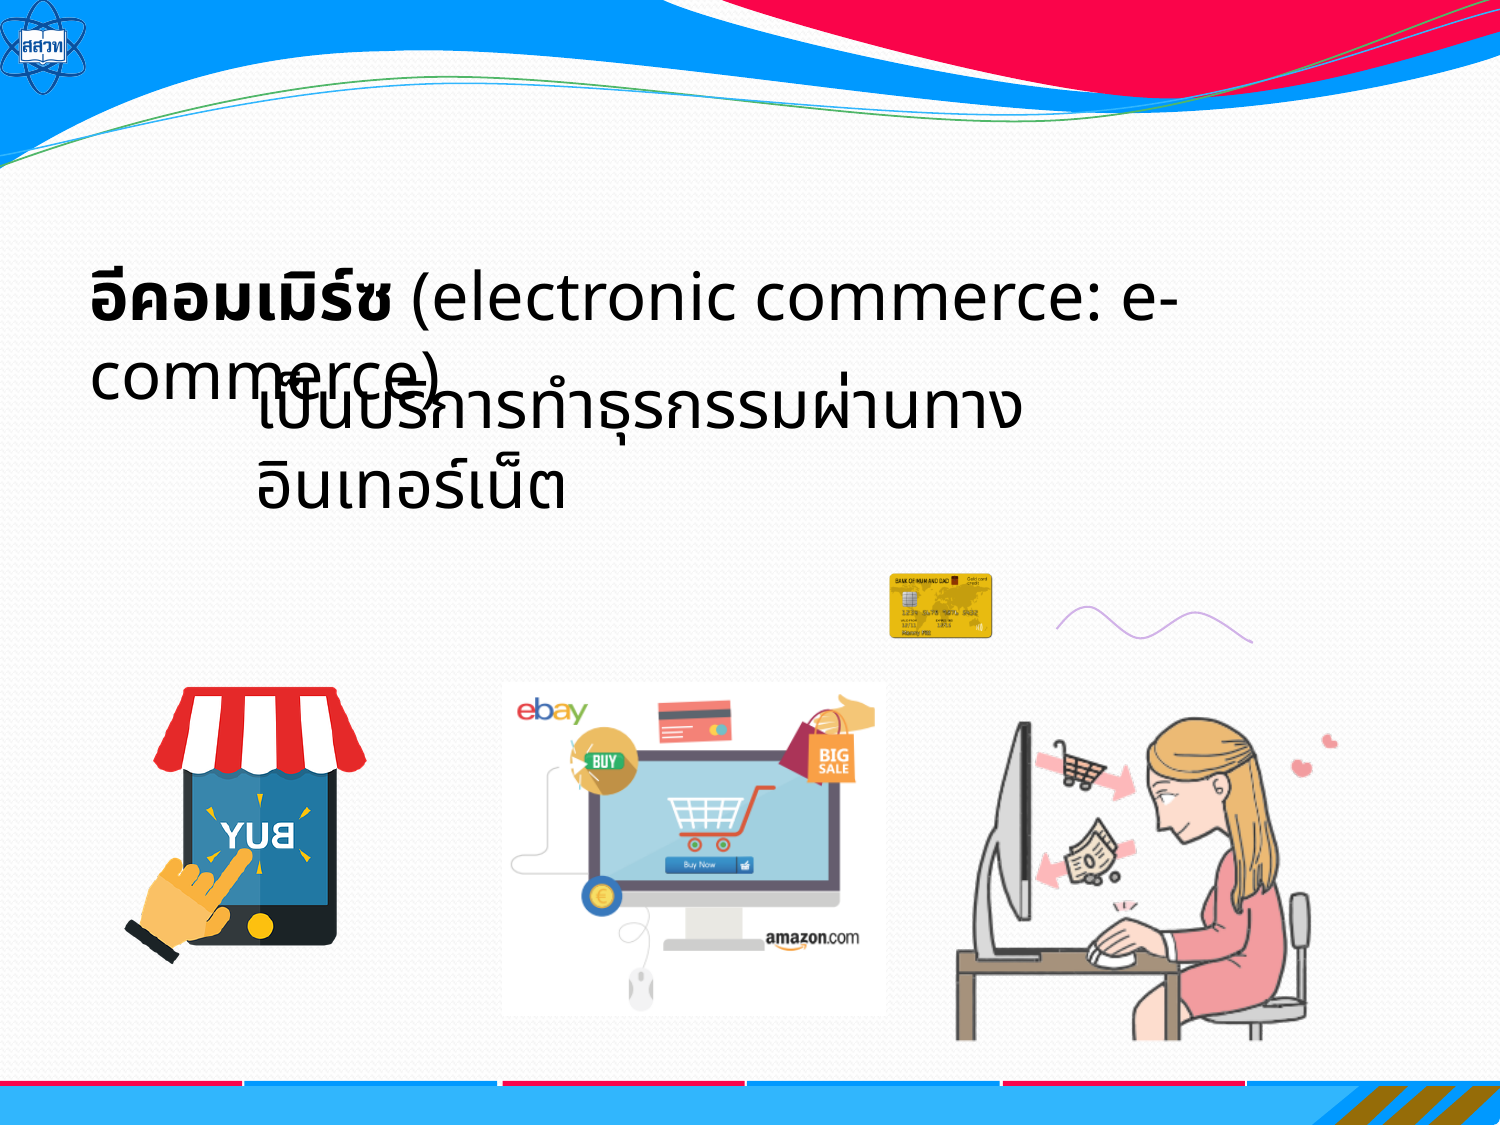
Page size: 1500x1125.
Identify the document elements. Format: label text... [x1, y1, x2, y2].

text_box เป็นบริการทำธุรกรรมผ่านทางอินเทอร์เน็ต [245, 421, 1259, 528]
picture [0, 0, 86, 95]
picture [884, 569, 996, 642]
picture [94, 674, 397, 976]
picture [954, 716, 1340, 1042]
text_box [1056, 606, 1253, 643]
text_box อีคอมเมิร์ซ (electronic commerce: e-commerce) [74, 245, 1460, 421]
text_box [0, 1085, 1500, 1125]
picture [502, 682, 886, 1016]
